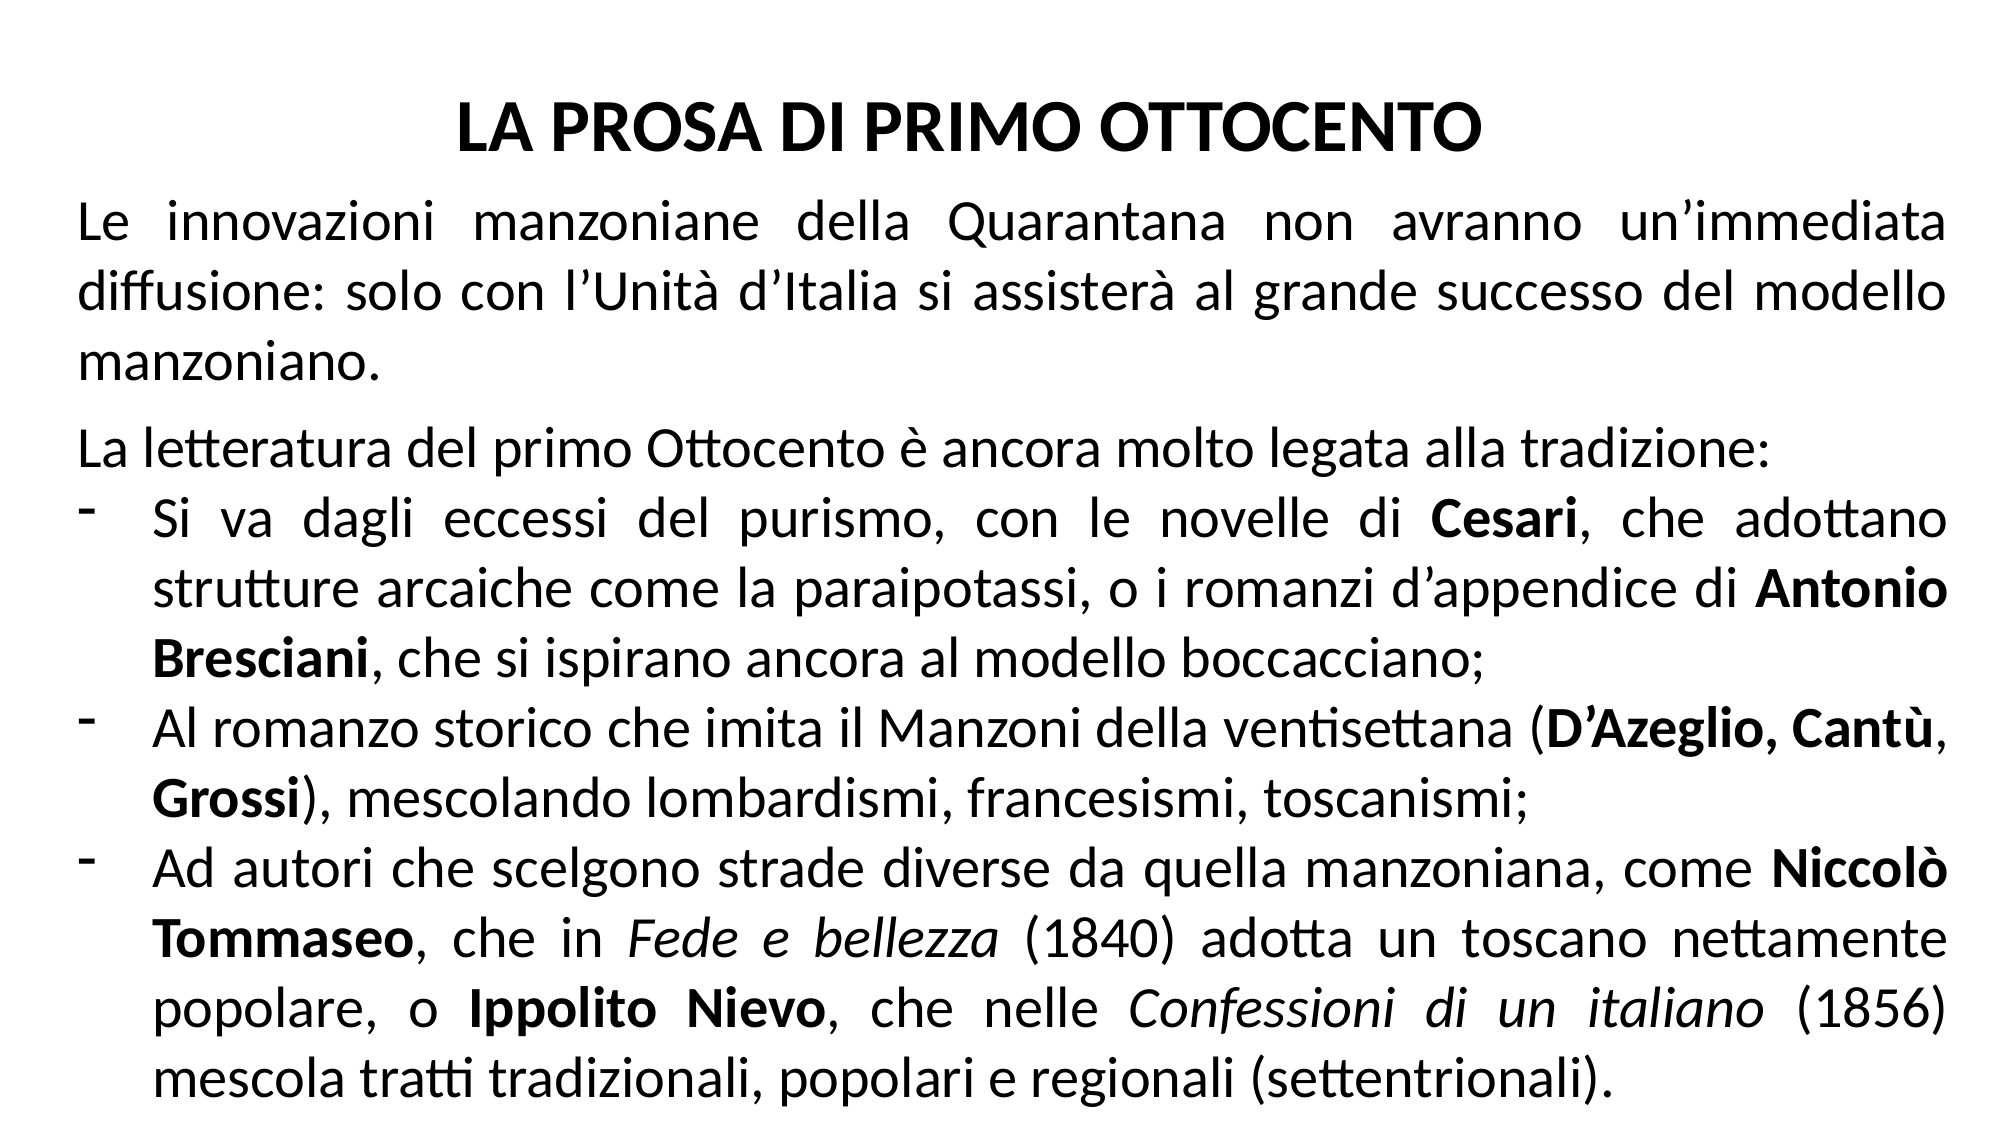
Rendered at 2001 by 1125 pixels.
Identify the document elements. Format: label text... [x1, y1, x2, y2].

text_box LA PROSA DI PRIMO OTTOCENTO [62, 68, 1879, 174]
text_box La letteratura del primo Ottocento è ancora molto legata alla tradizione: Si va dagli eccessi del purismo, con le novelle di Cesari, che adottano strutture arcaiche come la paraipotassi, o i romanzi d’appendice di Antonio Bresciani, che si ispirano ancora al modello boccacciano; Al romanzo storico che imita il Manzoni della ventisettana (D’Azeglio, Cantù, Grossi), mescolando lombardismi, francesismi, toscanismi; Ad autori che scelgono strade diverse da quella manzoniana, come Niccolò Tommaseo, che in Fede e bellezza (1840) adotta un toscano nettamente popolare, o Ippolito Nievo, che nelle Confessioni di un italiano (1856) mescola tratti tradizionali, popolari e regionali (settentrionali). [62, 402, 1964, 1117]
text_box Le innovazioni manzoniane della Quarantana non avranno un’immediata diffusione: solo con l’Unità d’Italia si assisterà al grande successo del modello manzoniano. [62, 174, 1964, 400]
